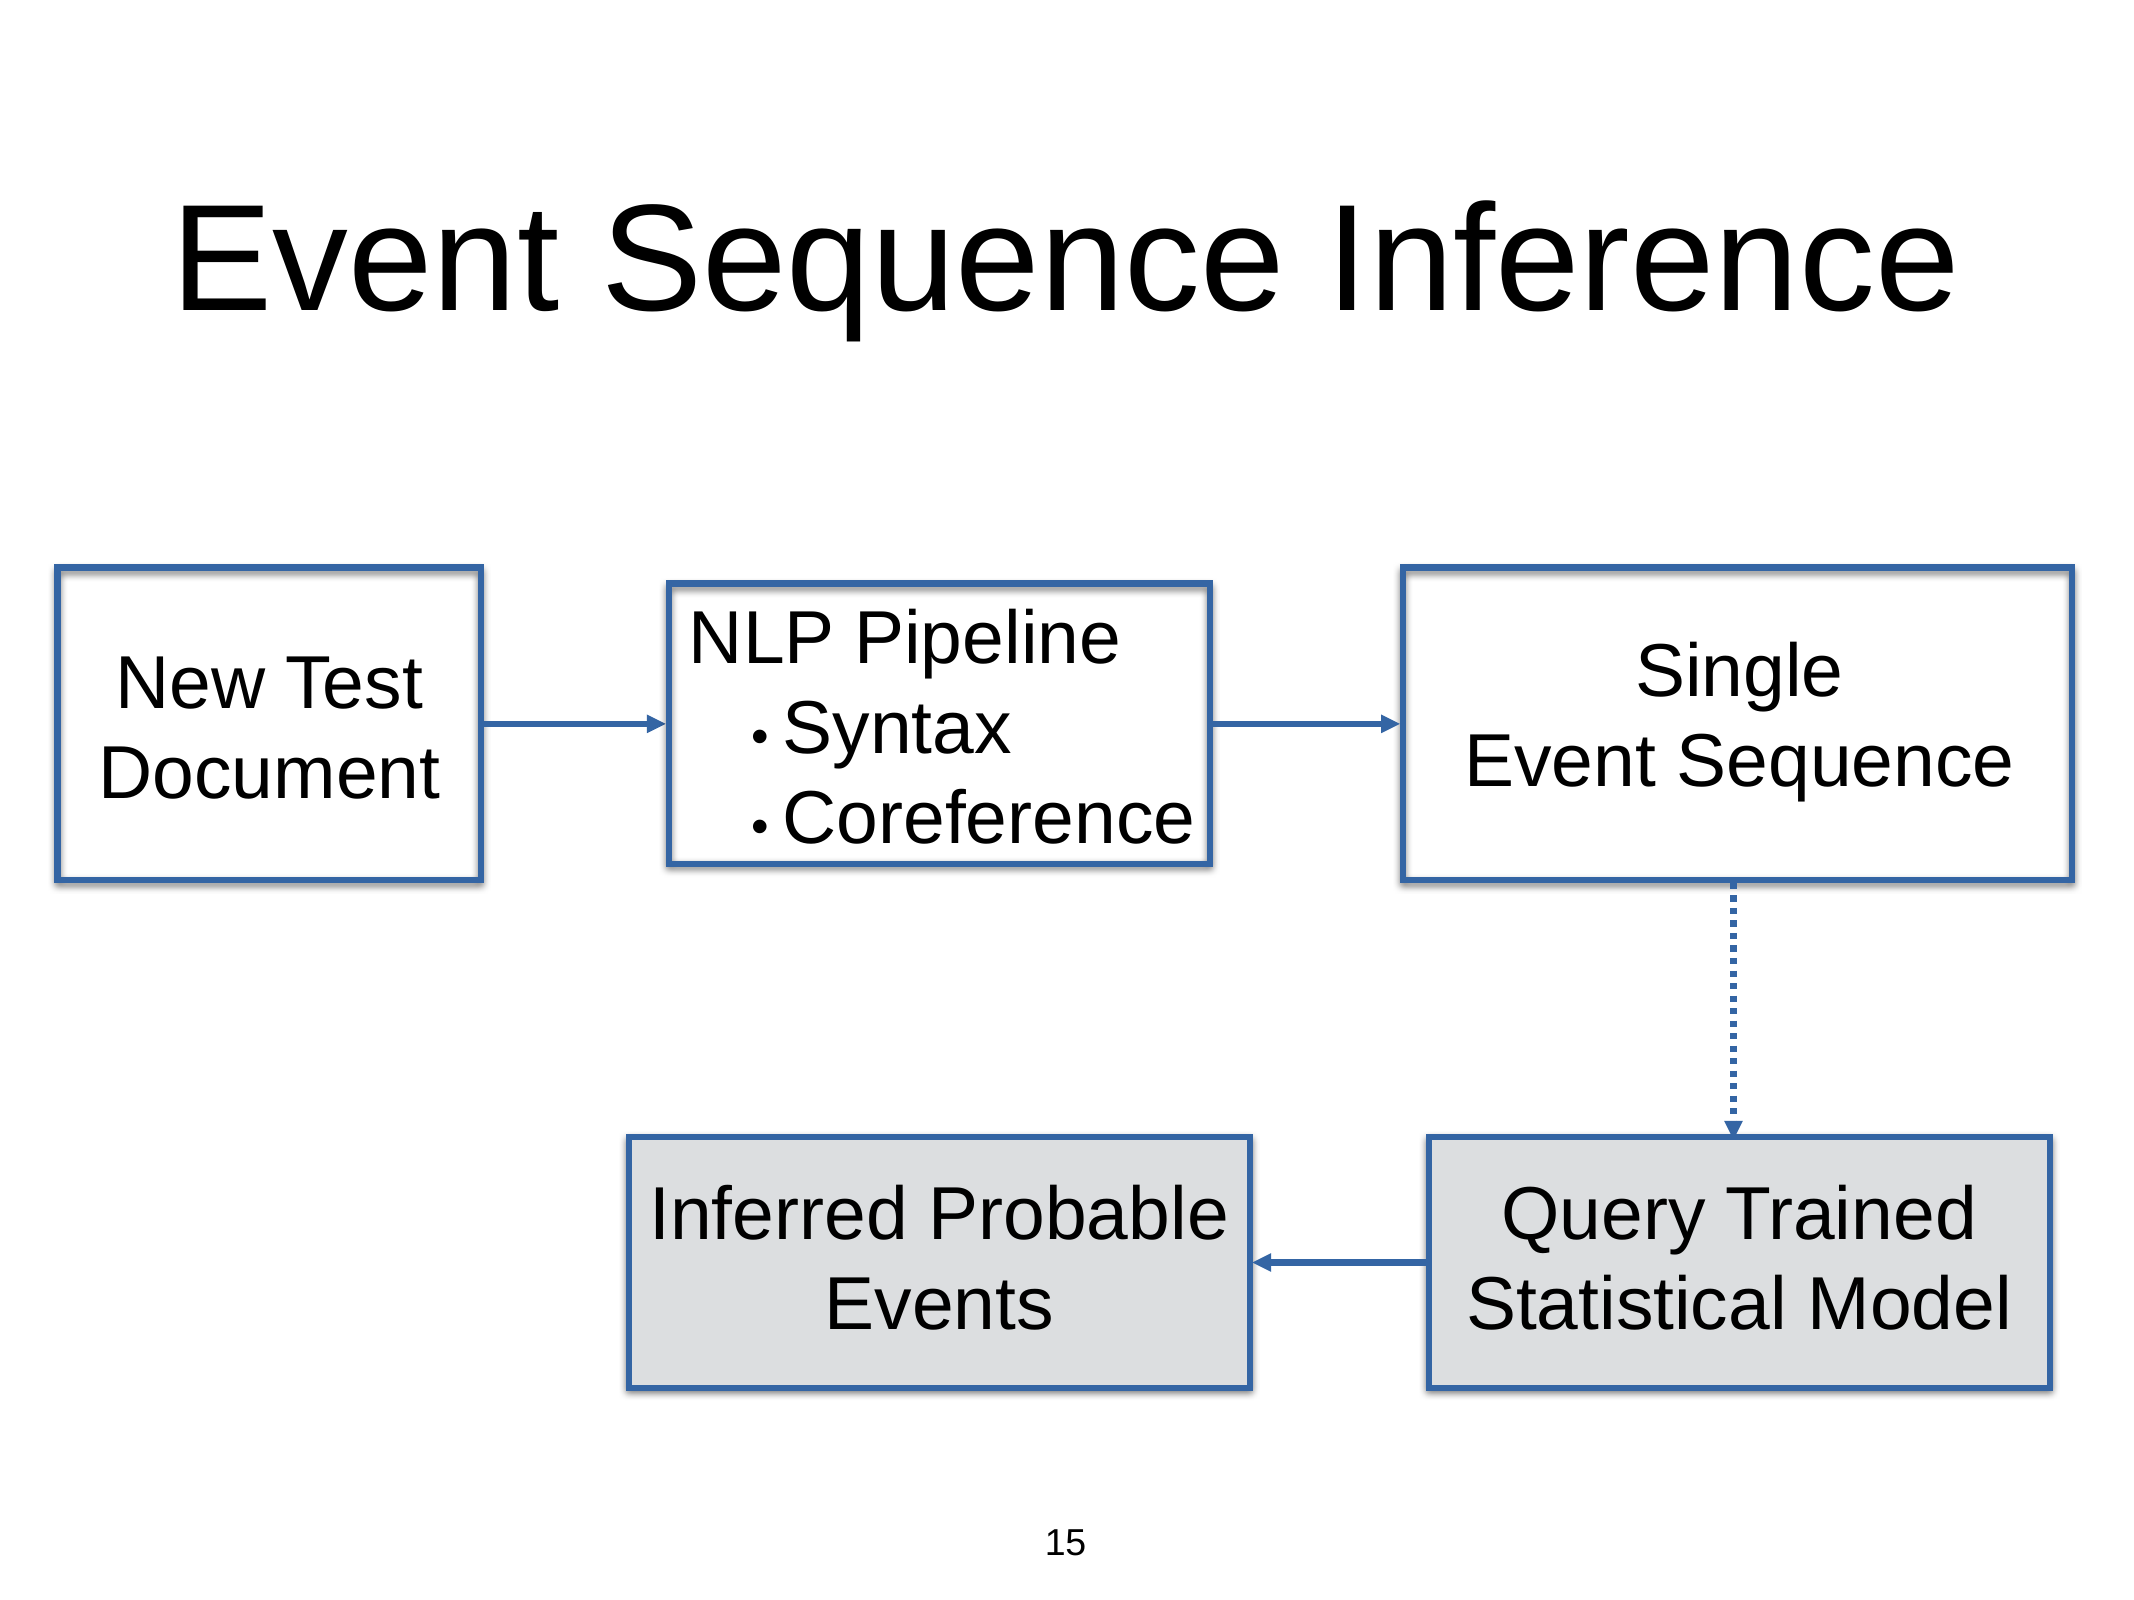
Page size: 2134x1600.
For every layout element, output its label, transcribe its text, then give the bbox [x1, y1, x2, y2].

text_box NLP Pipeline • Syntax • Coreference [680, 580, 1205, 868]
text_box Inferred Probable Events [641, 1156, 1238, 1354]
text_box [1205, 583, 1211, 865]
text_box [57, 567, 482, 881]
text_box [668, 583, 680, 865]
text_box New Test Document [90, 625, 449, 823]
title Event Sequence Inference [155, 72, 1978, 428]
text_box [1213, 717, 1400, 731]
text_box Single Event Sequence [1416, 595, 2063, 828]
text_box Query Trained Statistical Model [1457, 1156, 2021, 1354]
text_box [1402, 567, 2073, 881]
text_box [628, 1137, 1250, 1388]
text_box [1727, 1127, 1740, 1140]
text_box [1252, 1256, 1427, 1269]
text_box [478, 717, 663, 731]
slide_number 15 [1041, 1517, 1090, 1564]
text_box [1428, 1137, 2050, 1388]
